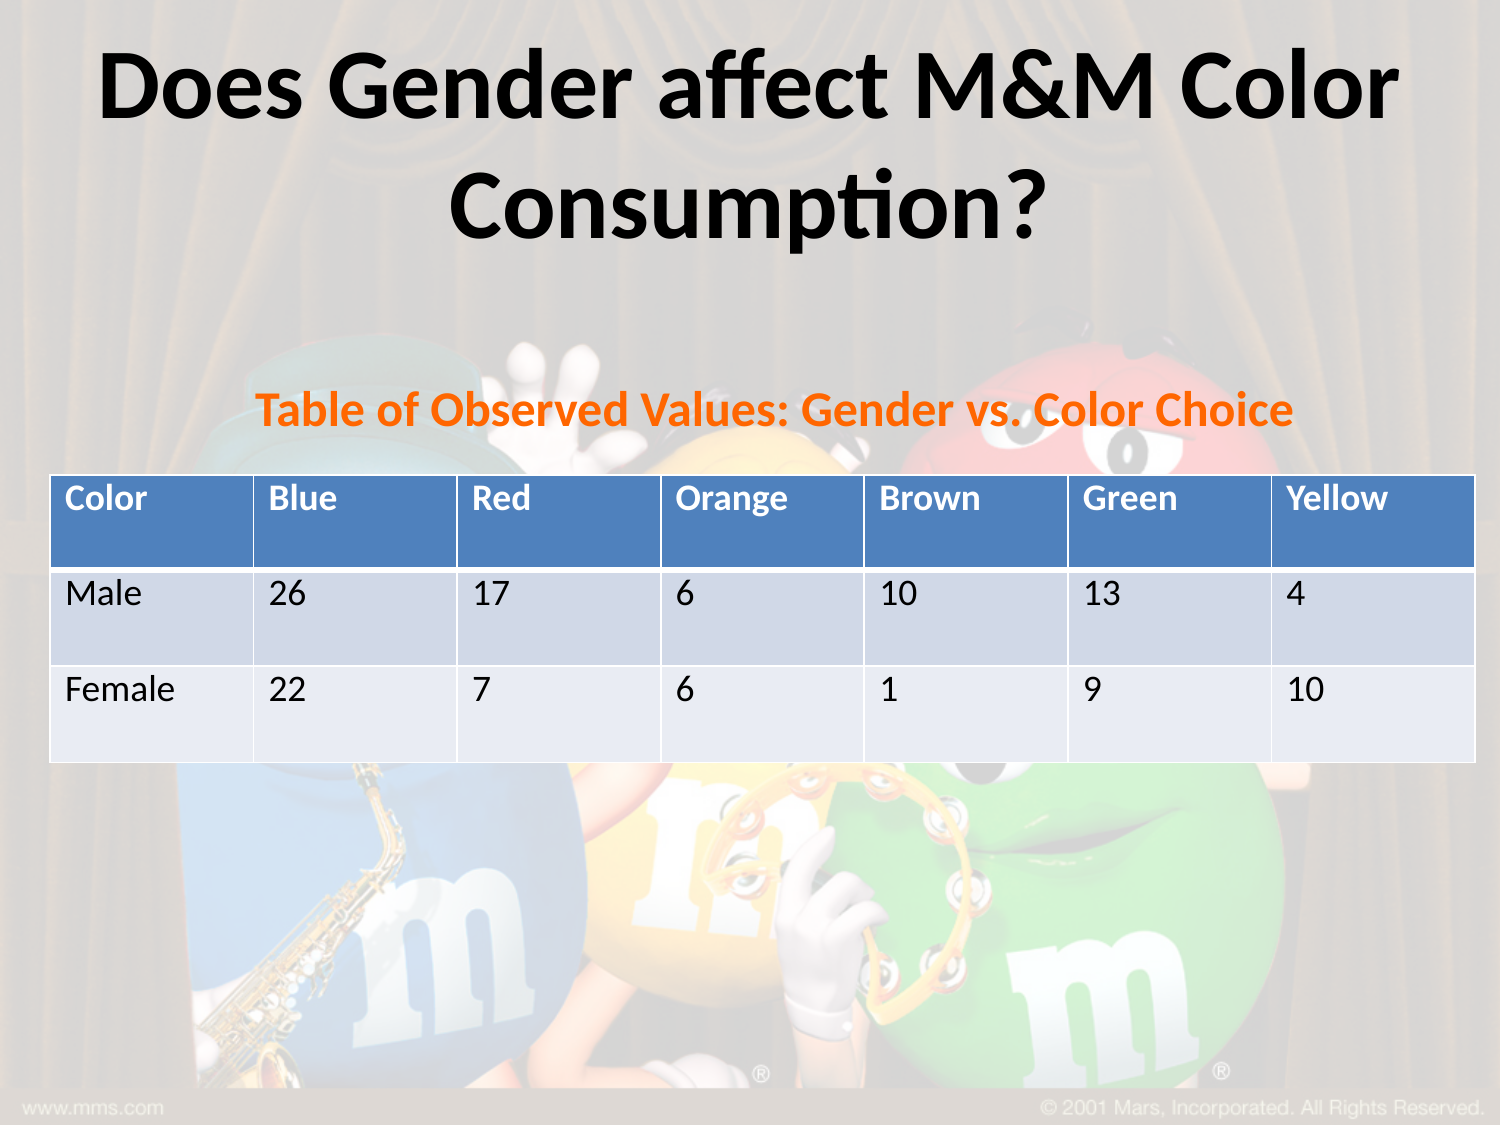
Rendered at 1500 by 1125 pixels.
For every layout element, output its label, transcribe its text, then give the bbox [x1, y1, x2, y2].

table_cell 6 [662, 573, 863, 665]
table_cell 1 [865, 667, 1067, 762]
table_header Blue [254, 500, 456, 567]
table_cell 10 [865, 573, 1067, 665]
table_cell 6 [662, 667, 863, 762]
text_box Table of Observed Values: Gender vs. Color Choice [99, 312, 1450, 500]
table_cell 22 [254, 667, 456, 762]
table_cell 10 [1272, 667, 1474, 762]
table_cell 17 [458, 573, 660, 665]
table_cell 4 [1272, 573, 1474, 665]
table_cell 13 [1069, 573, 1271, 665]
table_cell 26 [254, 573, 456, 665]
table_cell Male [51, 573, 253, 665]
table_cell Female [51, 667, 253, 762]
table_header Brown [865, 500, 1067, 567]
table_header Color [51, 476, 253, 567]
table_header Green [1069, 500, 1271, 567]
table_cell 9 [1069, 667, 1271, 762]
table_header Orange [662, 500, 863, 567]
table_header Yellow [1272, 476, 1474, 567]
title Does Gender affect M&M Color Consumption? [75, 45, 1425, 233]
table_cell 7 [458, 667, 660, 762]
table_header Red [458, 500, 660, 567]
